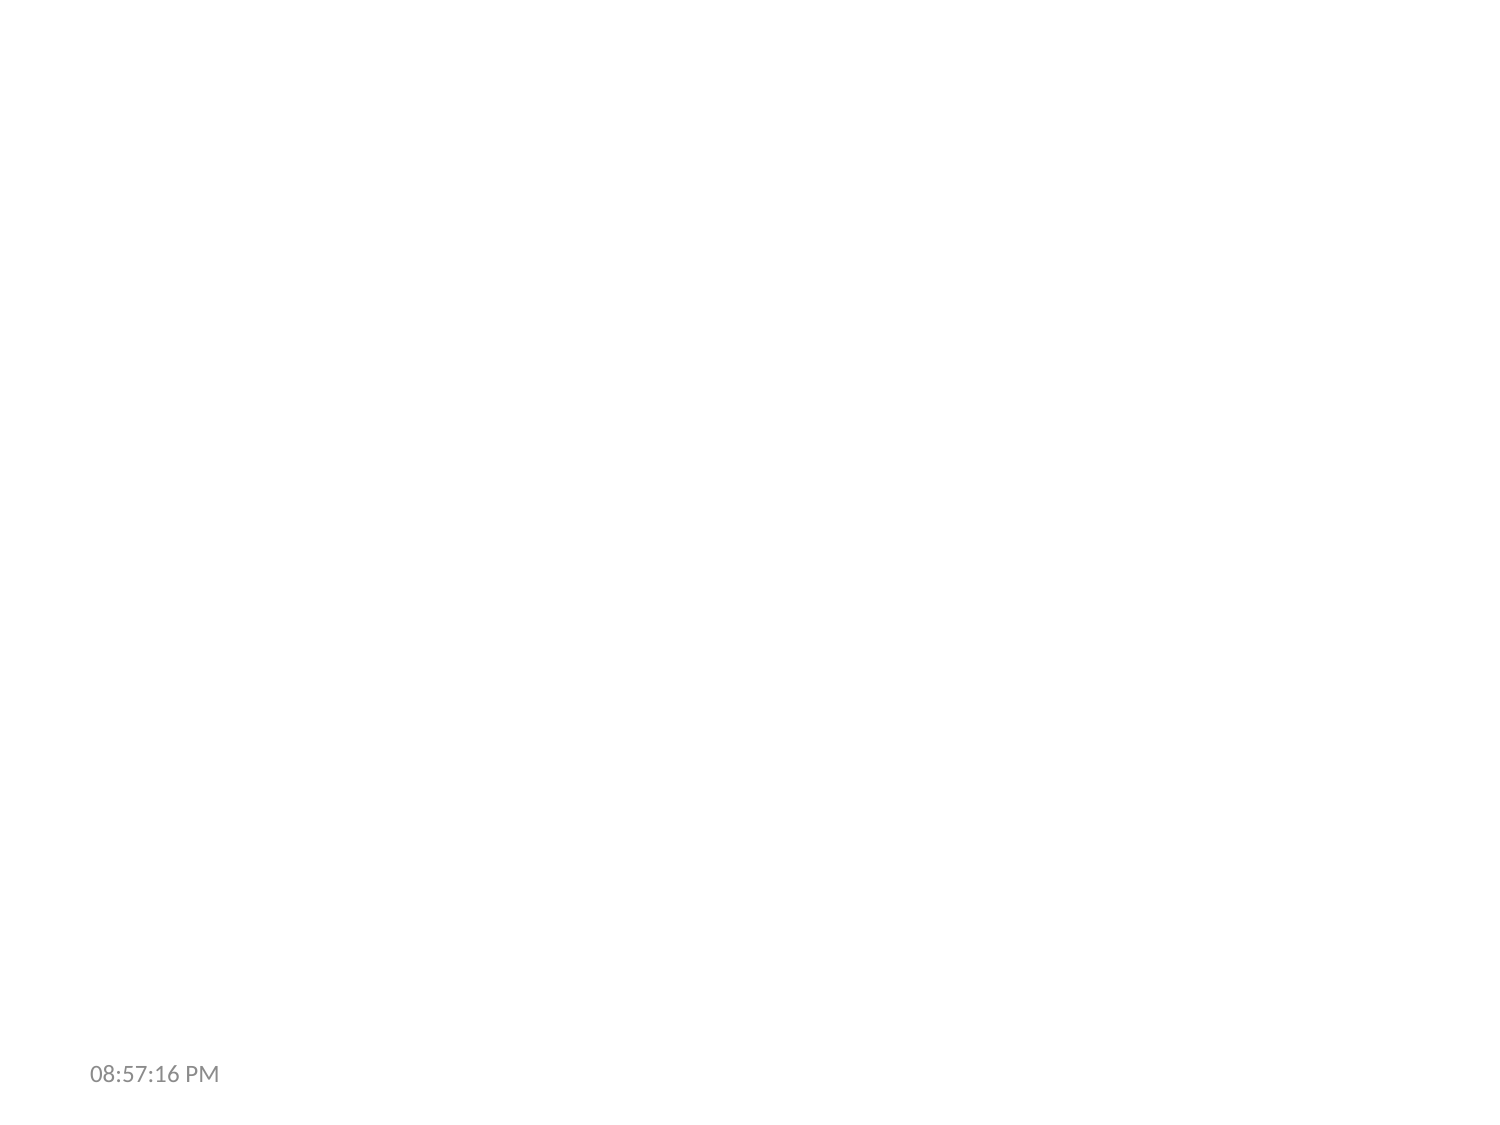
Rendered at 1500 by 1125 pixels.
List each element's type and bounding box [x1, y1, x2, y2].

slide_number [75, 1042, 425, 1103]
